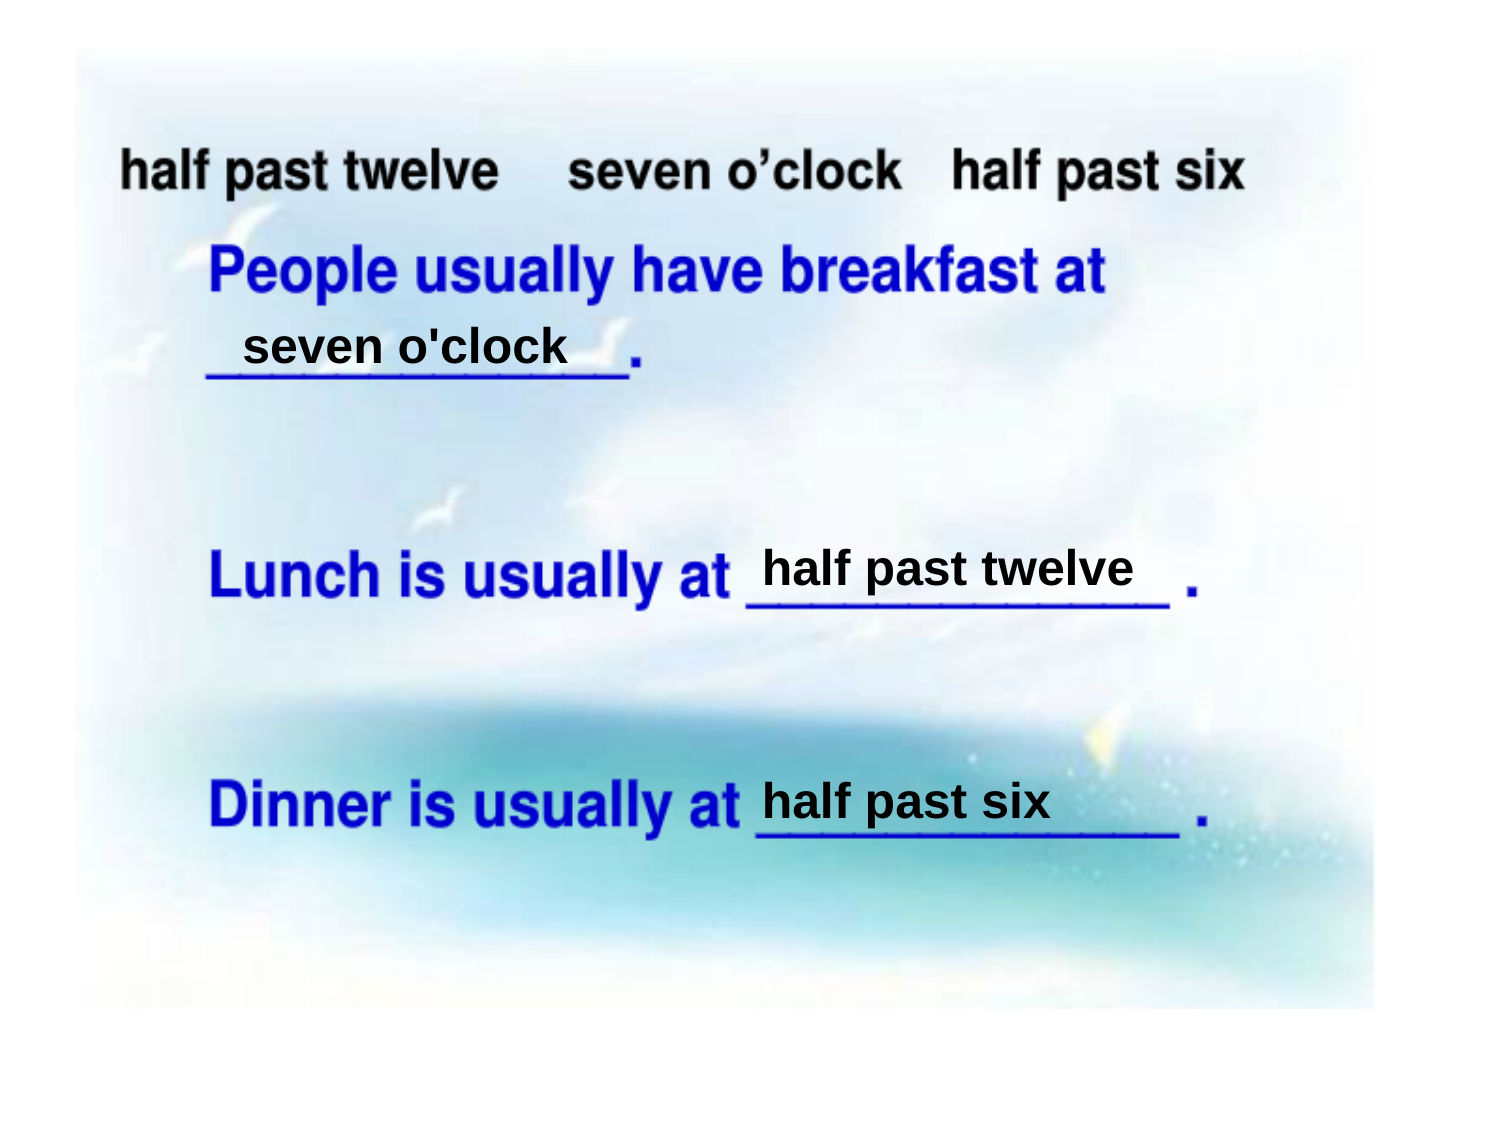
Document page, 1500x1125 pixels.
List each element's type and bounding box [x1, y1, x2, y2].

picture [74, 48, 1395, 1009]
